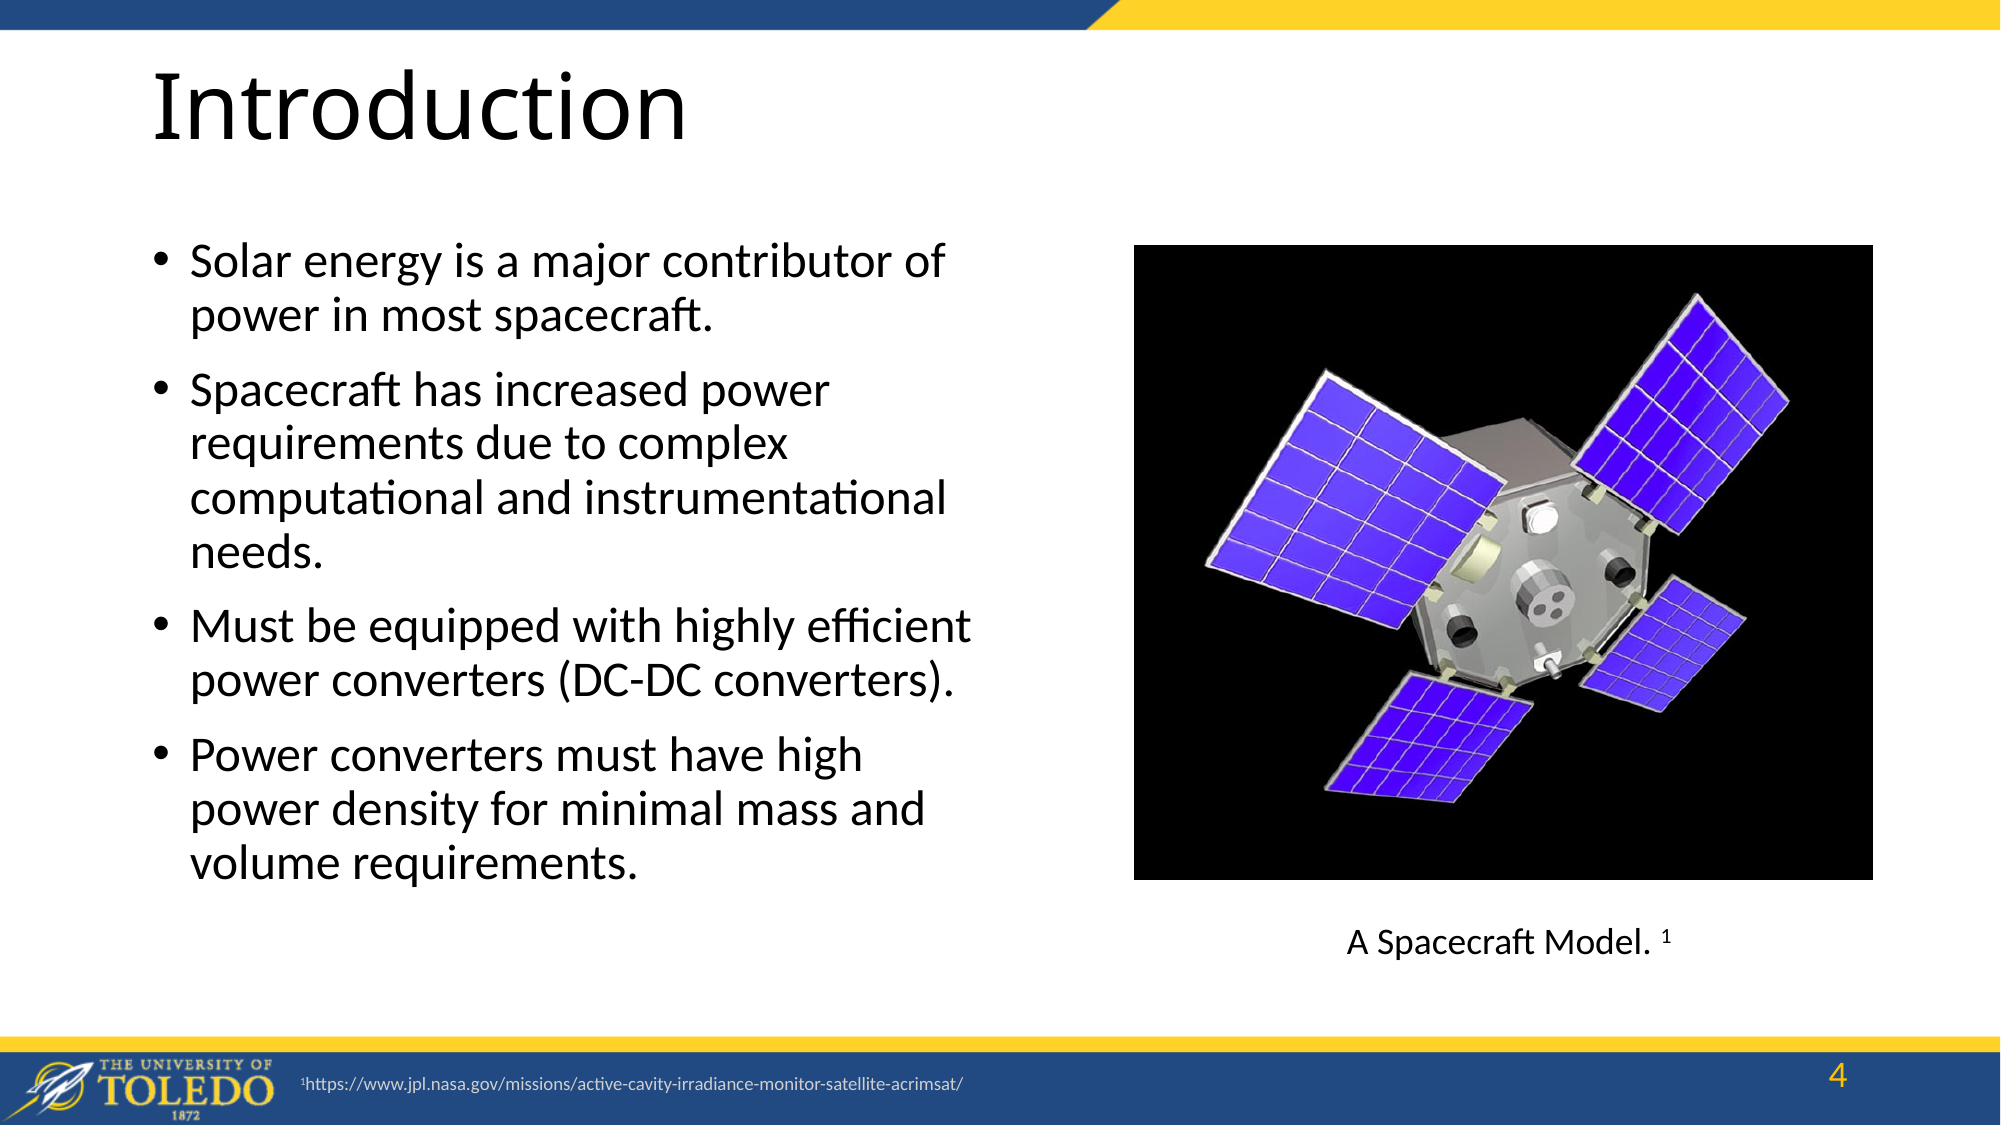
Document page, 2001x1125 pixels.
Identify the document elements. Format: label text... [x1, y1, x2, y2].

title Introduction [137, 49, 1863, 170]
text_box 1https://www.jpl.nasa.gov/missions/active-cavity-irradiance-monitor-satellite-acrimsat/ [285, 1064, 1715, 1102]
list Solar energy is a major contributor of power in most spacecraft. Spacecraft has increased power requirements due to complex computational and instrumentational needs. Must be equipped with highly efficient power converters (DC-DC converters). Power converters must have high power density for minimal mass and volume requirements. [137, 226, 1000, 941]
slide_number 4 [1412, 1042, 1863, 1103]
text_box A Spacecraft Model. 1 [1332, 910, 1687, 970]
picture [0, 0, 2001, 1125]
